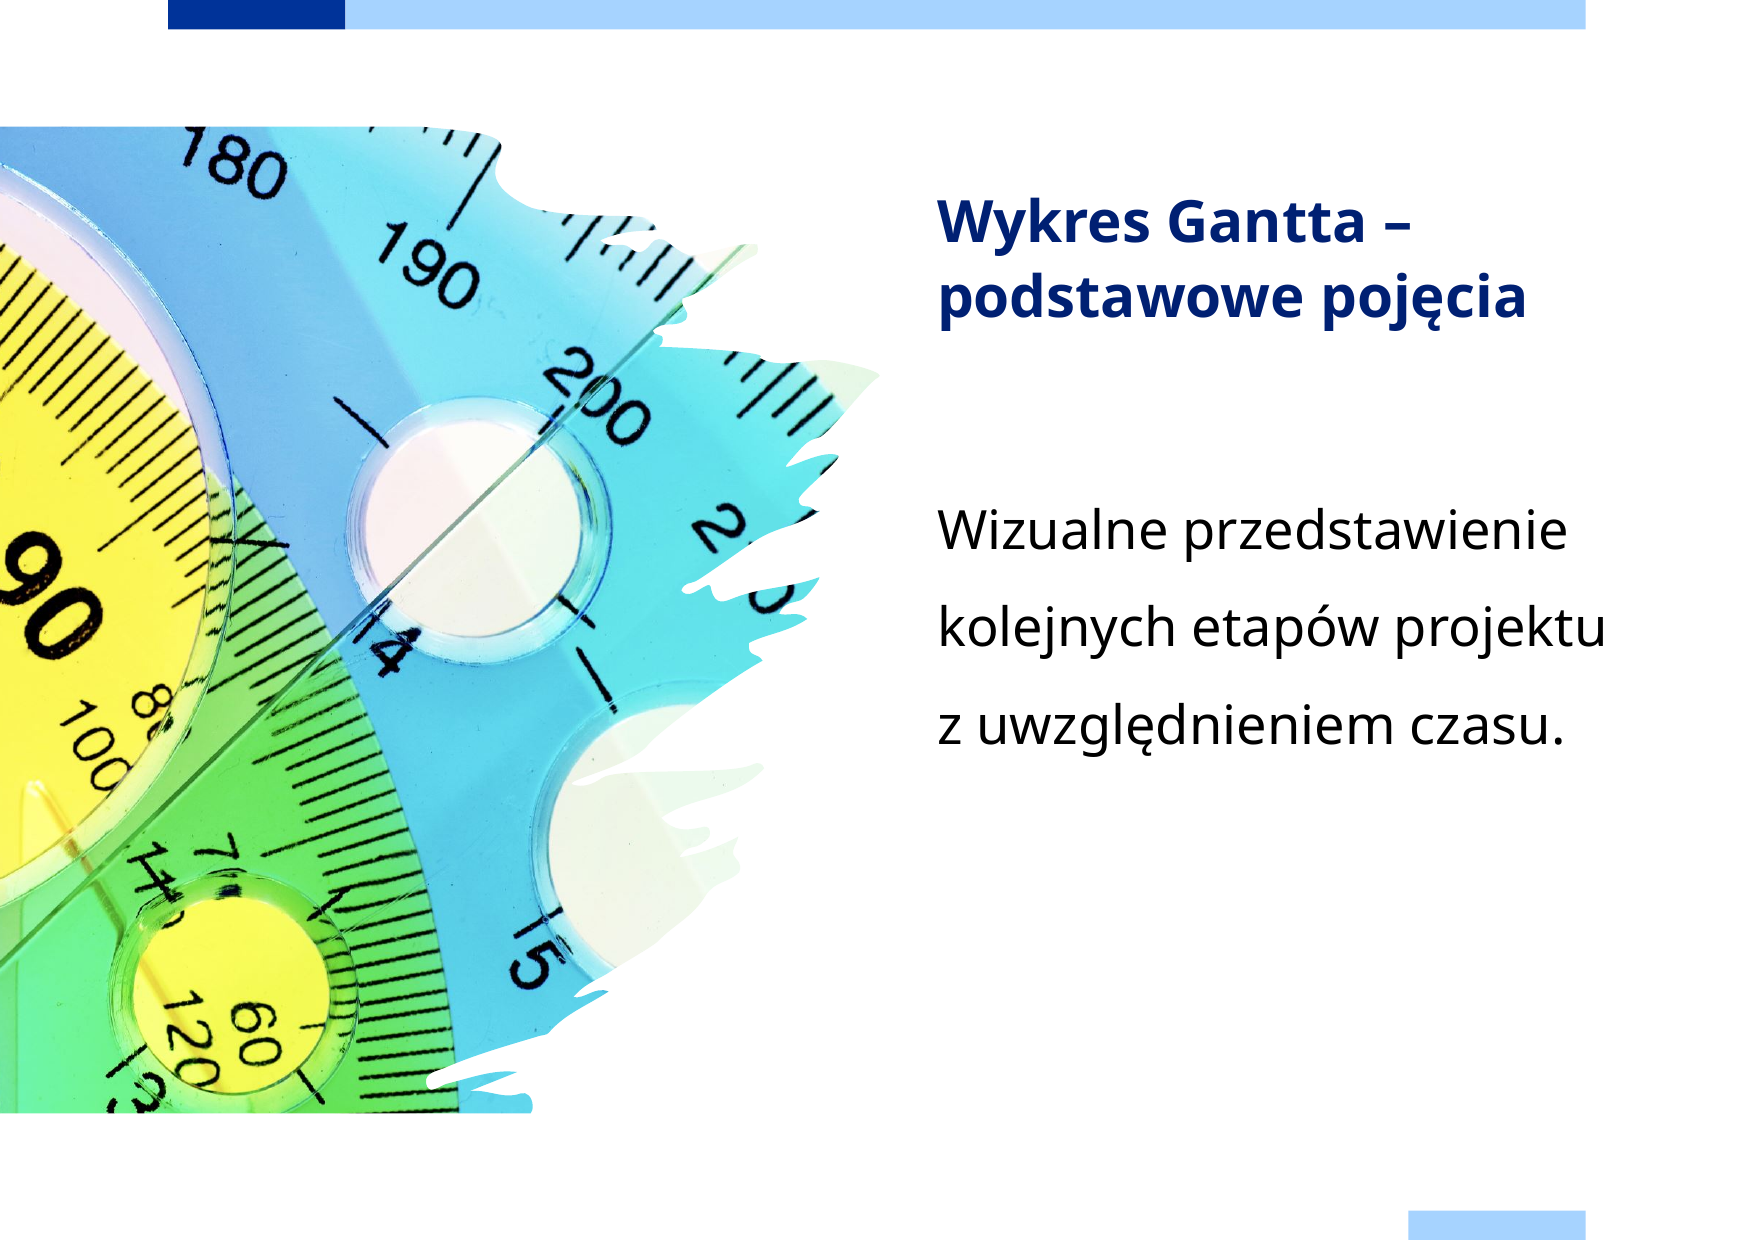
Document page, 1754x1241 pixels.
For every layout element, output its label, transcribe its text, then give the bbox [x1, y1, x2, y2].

picture [0, 126, 880, 1114]
list Wizualne przedstawienie kolejnych etapów projektu z uwzględnieniem czasu. [937, 462, 1634, 1016]
title Wykres Gantta – podstawowe pojęcia [937, 179, 1634, 440]
